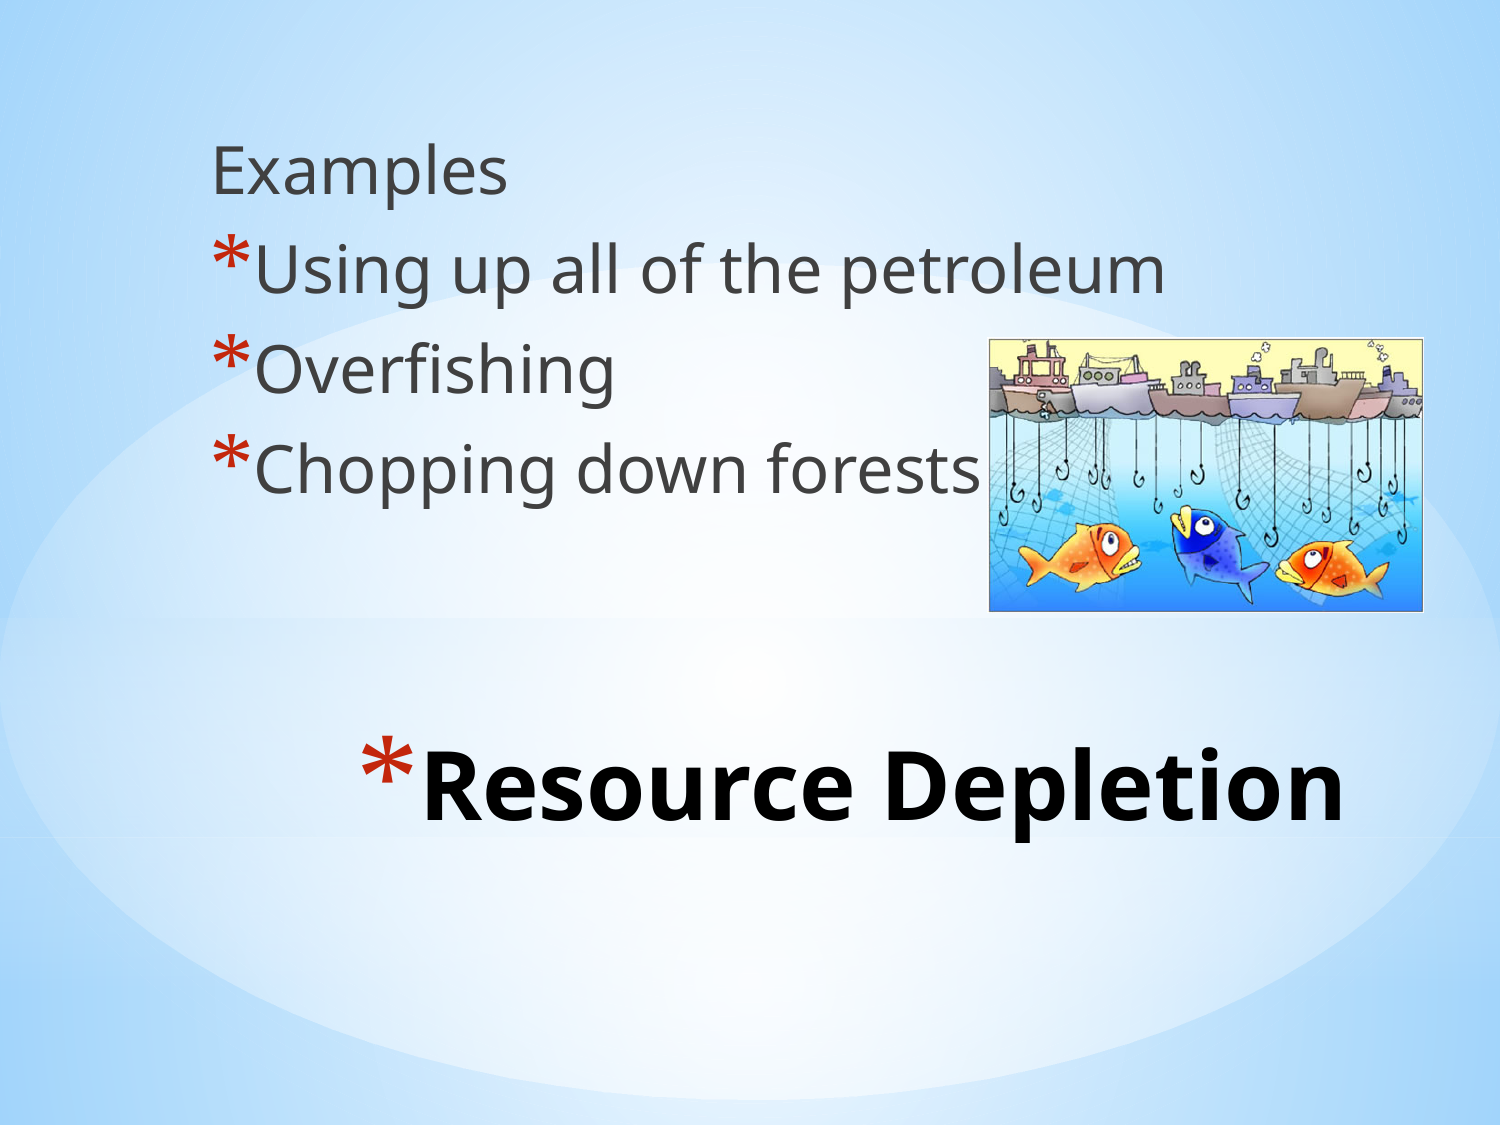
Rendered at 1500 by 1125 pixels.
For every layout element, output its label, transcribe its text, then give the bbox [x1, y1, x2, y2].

picture [987, 337, 1424, 613]
title Resource Depletion [294, 717, 1363, 905]
list Examples Using up all of the petroleum Overfishing Chopping down forests [187, 120, 1238, 690]
